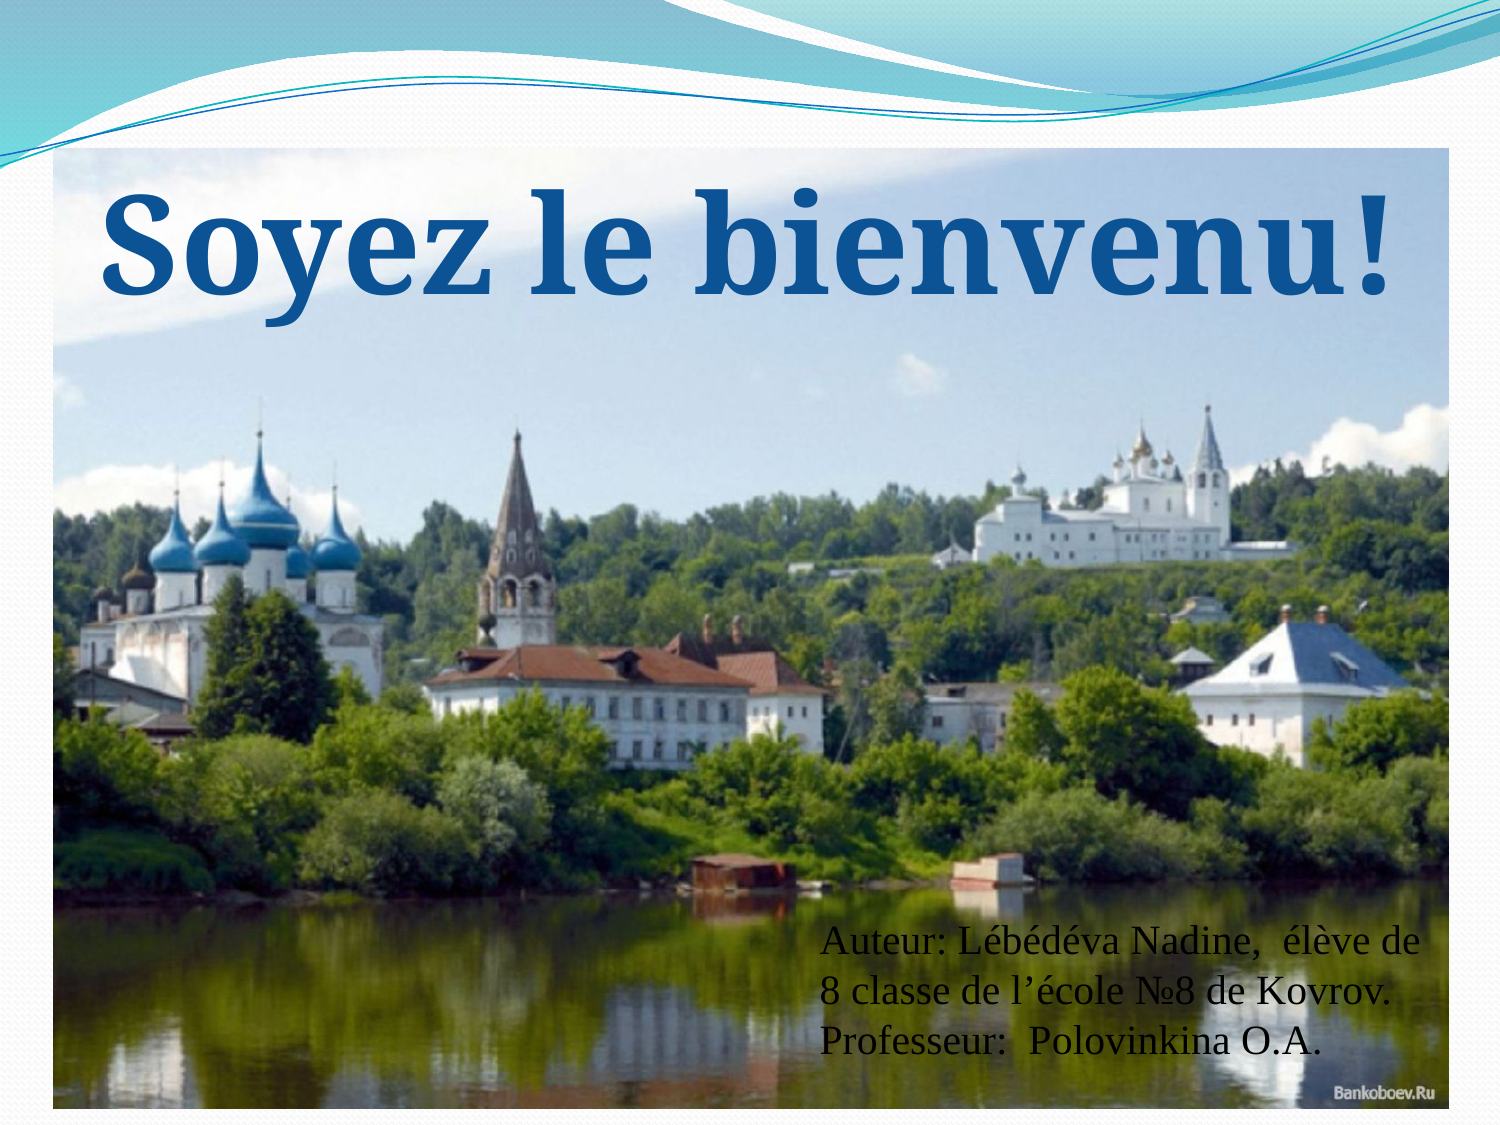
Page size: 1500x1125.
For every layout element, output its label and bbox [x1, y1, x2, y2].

picture [52, 148, 1449, 1109]
